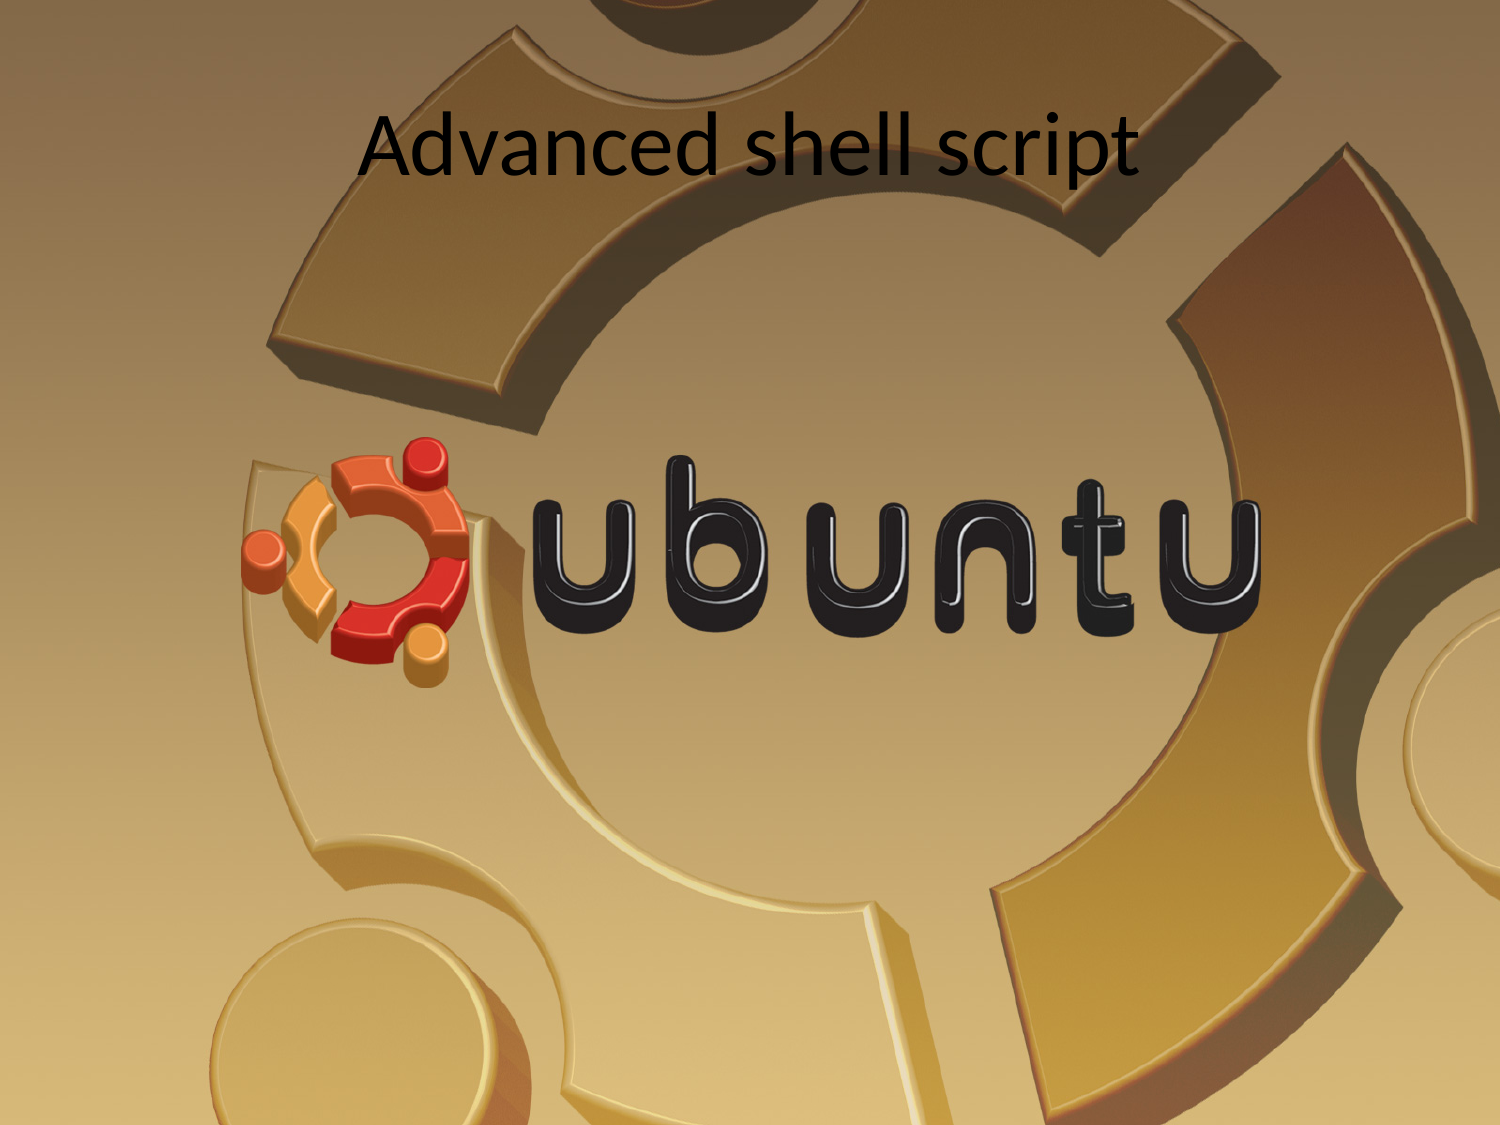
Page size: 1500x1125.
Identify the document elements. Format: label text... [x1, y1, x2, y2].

picture [0, 0, 1500, 1125]
title Advanced shell script [75, 45, 1425, 233]
